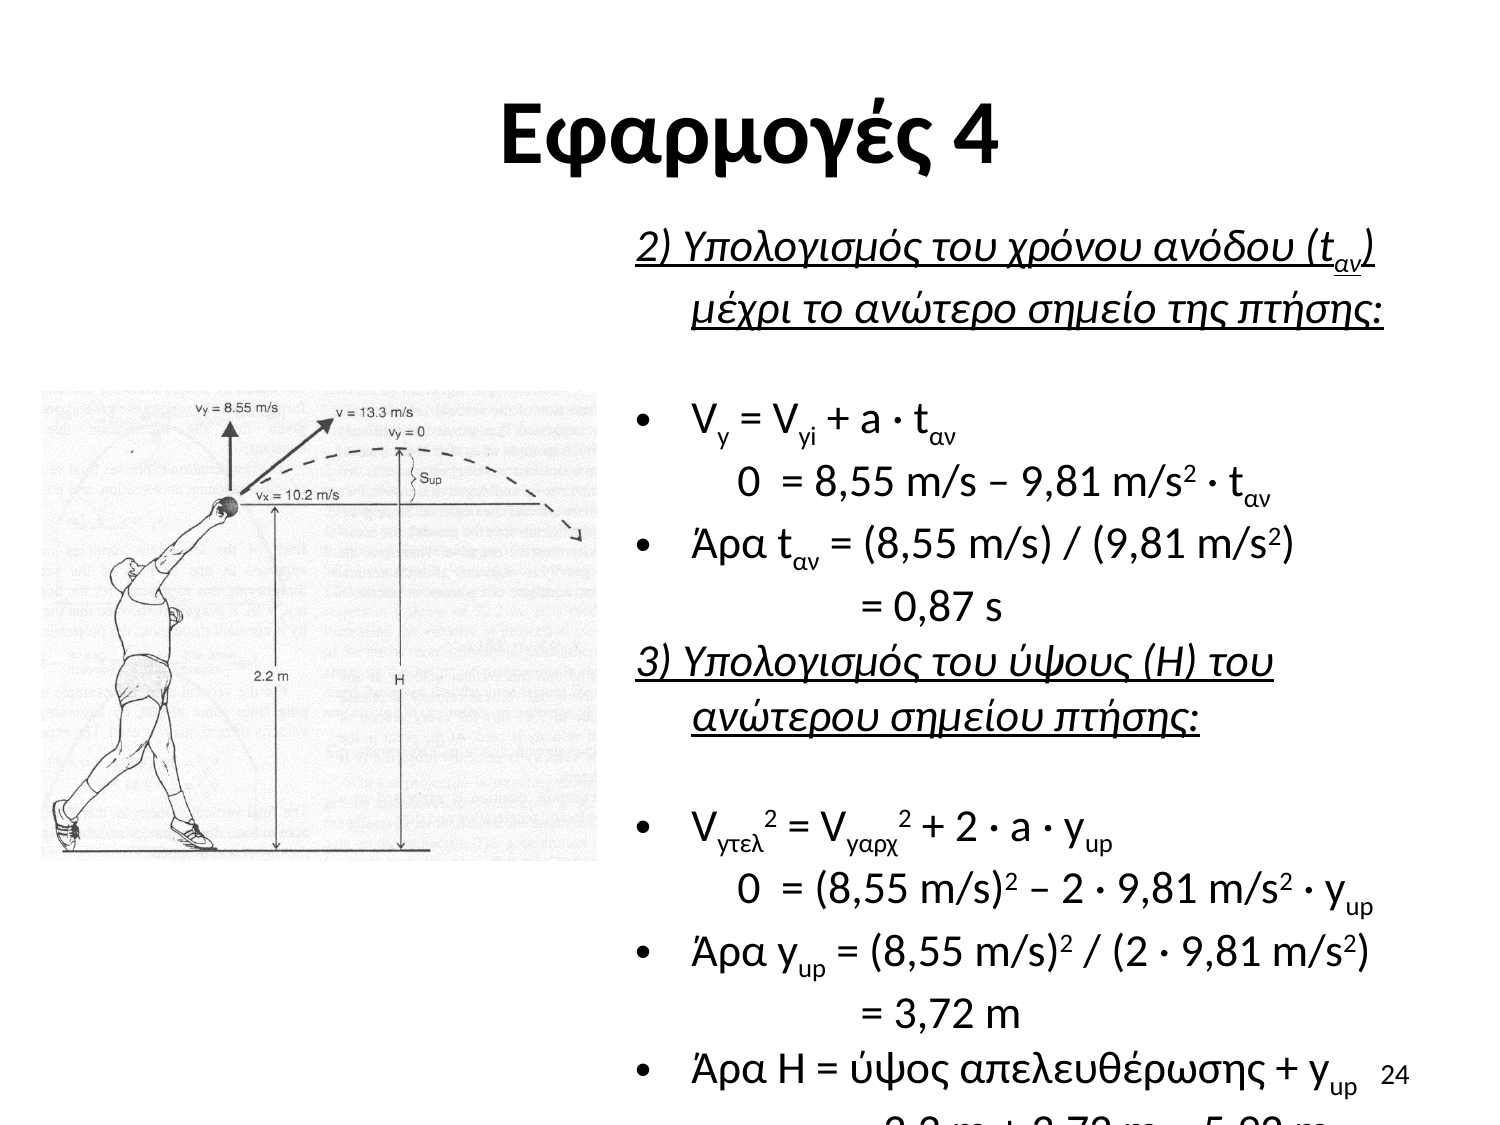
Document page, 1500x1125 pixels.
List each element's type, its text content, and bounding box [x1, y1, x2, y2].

title Εφαρμογές 4 [75, 45, 1425, 208]
picture [40, 390, 597, 861]
slide_number 24 [1074, 1042, 1425, 1103]
list 2) Υπολογισμός του χρόνου ανόδου (tαν) μέχρι το ανώτερο σημείο της πτήσης: Vy = Vyi + a · tαν 0 = 8,55 m/s – 9,81 m/s2 · tαν Άρα tαν = (8,55 m/s) / (9,81 m/s2) = 0,87 s 3) Υπολογισμός του ύψους (Η) του ανώτερου σημείου πτήσης: Vyτελ2 = Vyαρχ2 + 2 · a · yup 0 = (8,55 m/s)2 – 2 · 9,81 m/s2 · yup Άρα yup = (8,55 m/s)2 / (2 · 9,81 m/s2) = 3,72 m Άρα Η = ύψος απελευθέρωσης + yup = 2,2 m + 3,72 m = 5,92 m [620, 207, 1425, 1103]
